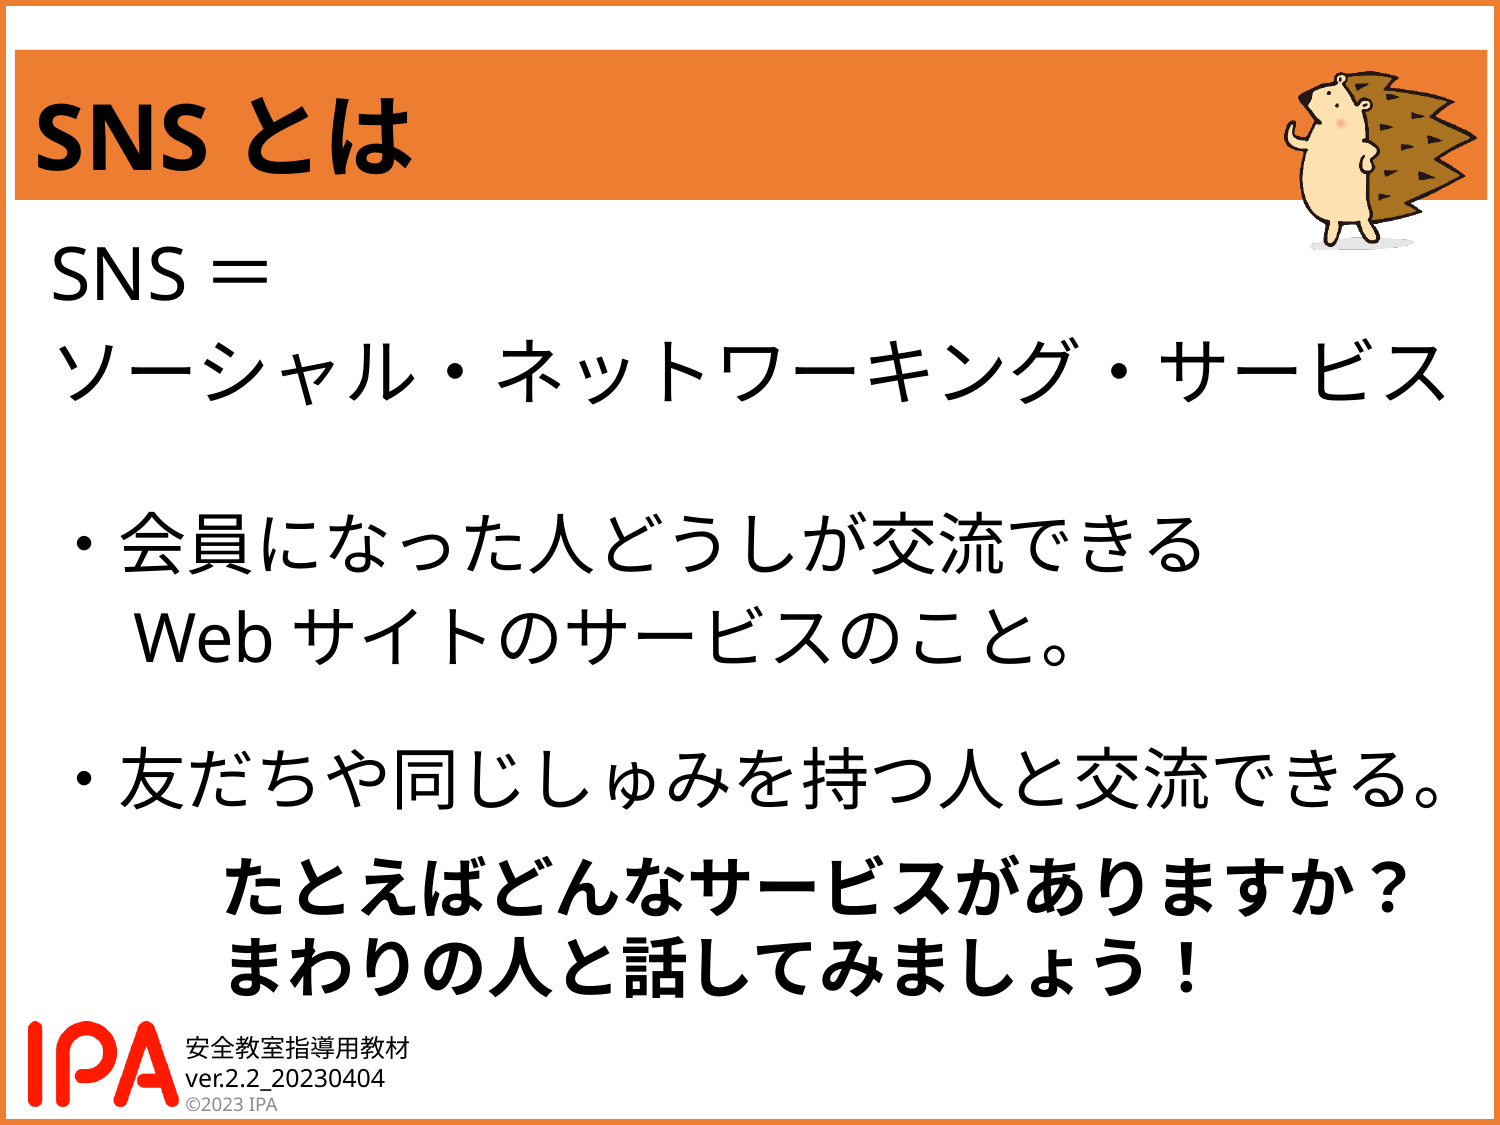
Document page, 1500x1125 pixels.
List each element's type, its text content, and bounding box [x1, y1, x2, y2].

list SNS＝ ソーシャル・ネットワーキング・サービス ・会員になった人どうしが交流できる Webサイトのサービスのこと。 ・友だちや同じしゅみを持つ人と交流できる。 [35, 229, 1500, 839]
picture [1284, 71, 1477, 229]
title SNSとは [19, 64, 567, 218]
picture [28, 1021, 179, 1107]
text_box たとえばどんなサービスがありますか？ まわりの人と話してみましょう！ [206, 838, 1441, 1014]
